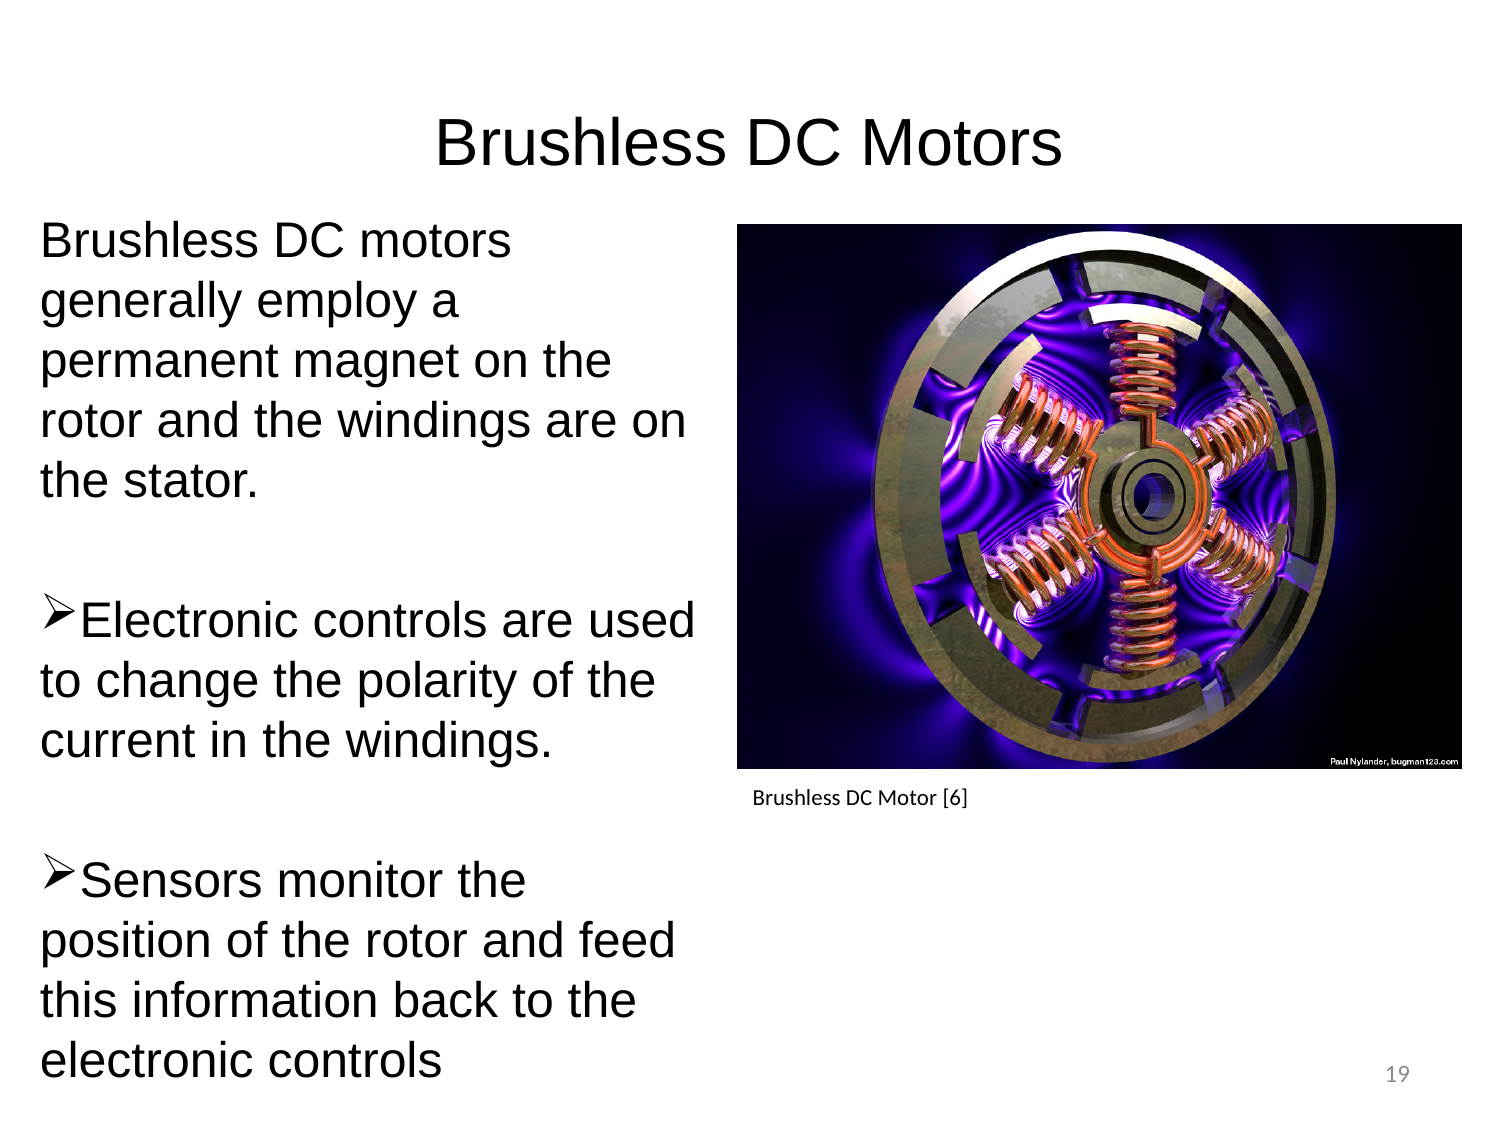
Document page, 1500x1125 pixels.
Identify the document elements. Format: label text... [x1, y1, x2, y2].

text_box Brushless DC Motor [6] [738, 777, 984, 818]
slide_number 19 [1074, 1042, 1425, 1103]
title Brushless DC Motors [75, 45, 1425, 233]
picture [737, 224, 1463, 769]
list Brushless DC motors generally employ a permanent magnet on the rotor and the windings are on the stator. Electronic controls are used to change the polarity of the current in the windings. Sensors monitor the position of the rotor and feed this information back to the electronic controls [24, 200, 725, 1113]
